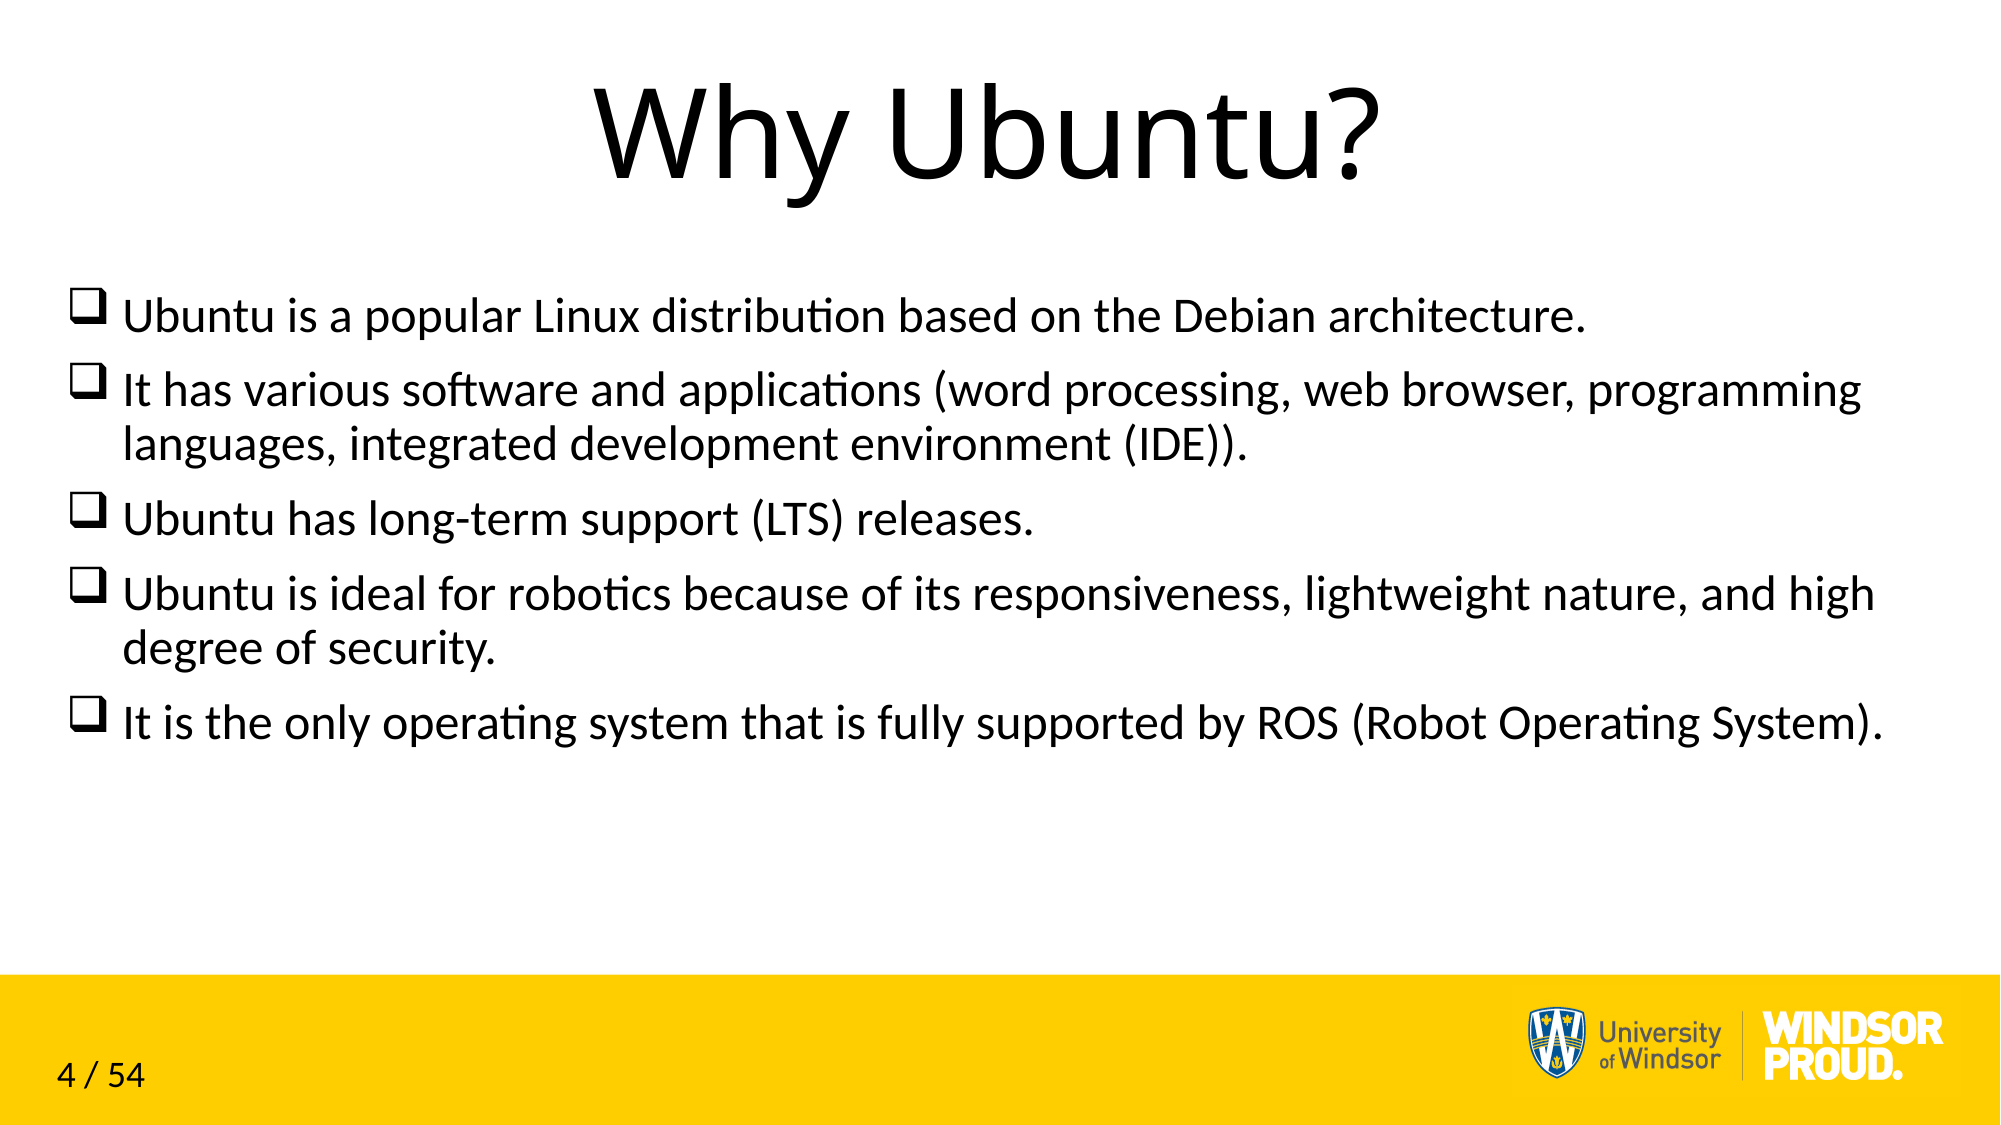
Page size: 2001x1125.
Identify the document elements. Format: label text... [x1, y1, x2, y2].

picture [0, 0, 2000, 1125]
title Why Ubuntu? [249, 24, 1726, 214]
slide_number 4 [42, 1042, 525, 1103]
subtitle Ubuntu is a popular Linux distribution based on the Debian architecture. It has various software and applications (word processing, web browser, programming languages, integrated development environment (IDE)). Ubuntu has long-term support (LTS) releases. Ubuntu is ideal for robotics because of its responsiveness, lightweight nature, and high degree of security. It is the only operating system that is fully supported by ROS (Robot Operating System). [51, 281, 1906, 930]
